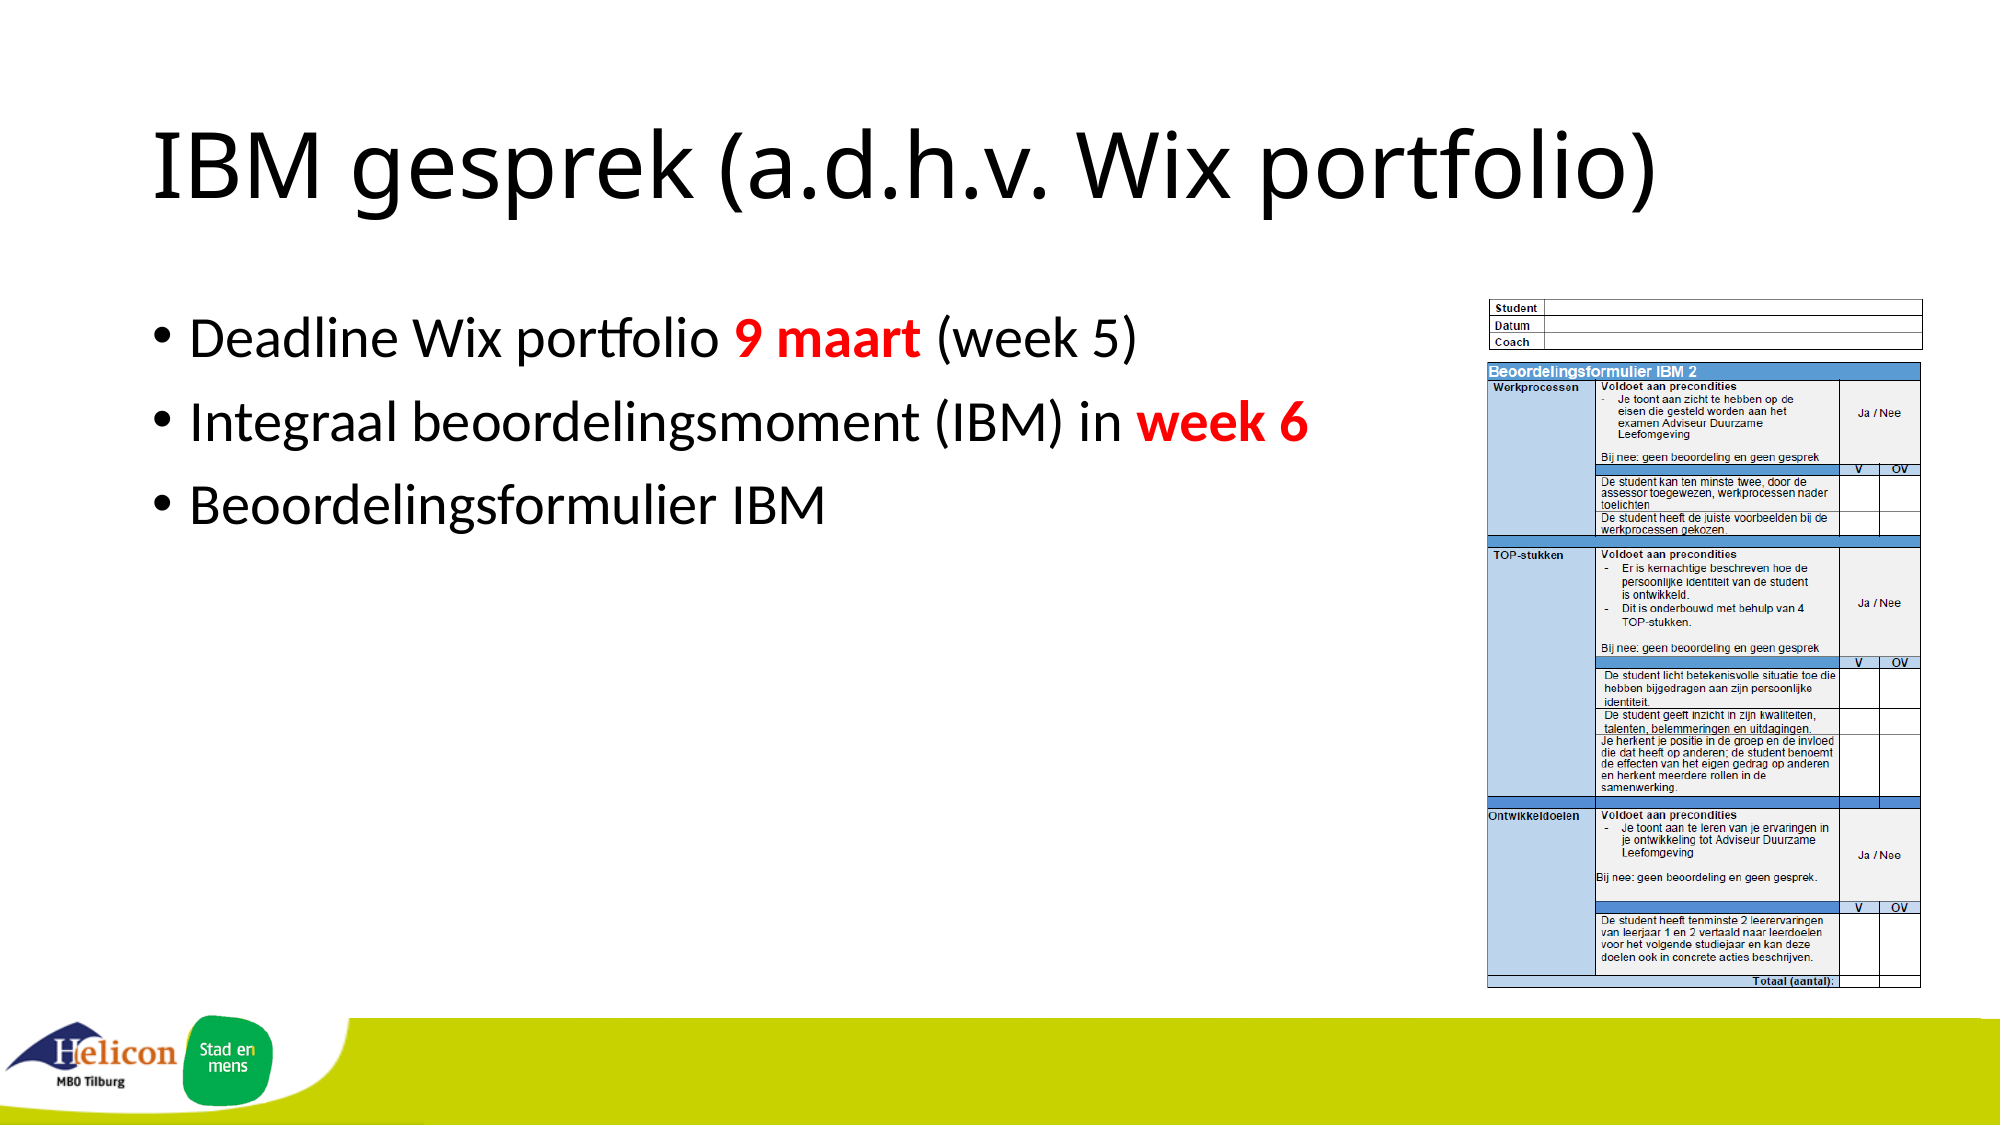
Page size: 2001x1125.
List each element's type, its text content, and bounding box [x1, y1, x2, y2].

picture [0, 1014, 424, 1125]
title IBM gesprek (a.d.h.v. Wix portfolio) [137, 59, 1863, 278]
list Deadline Wix portfolio 9 maart (week 5) Integraal beoordelingsmoment (IBM) in week 6 Beoordelingsformulier IBM [137, 299, 1863, 1014]
picture [1476, 277, 1936, 1002]
